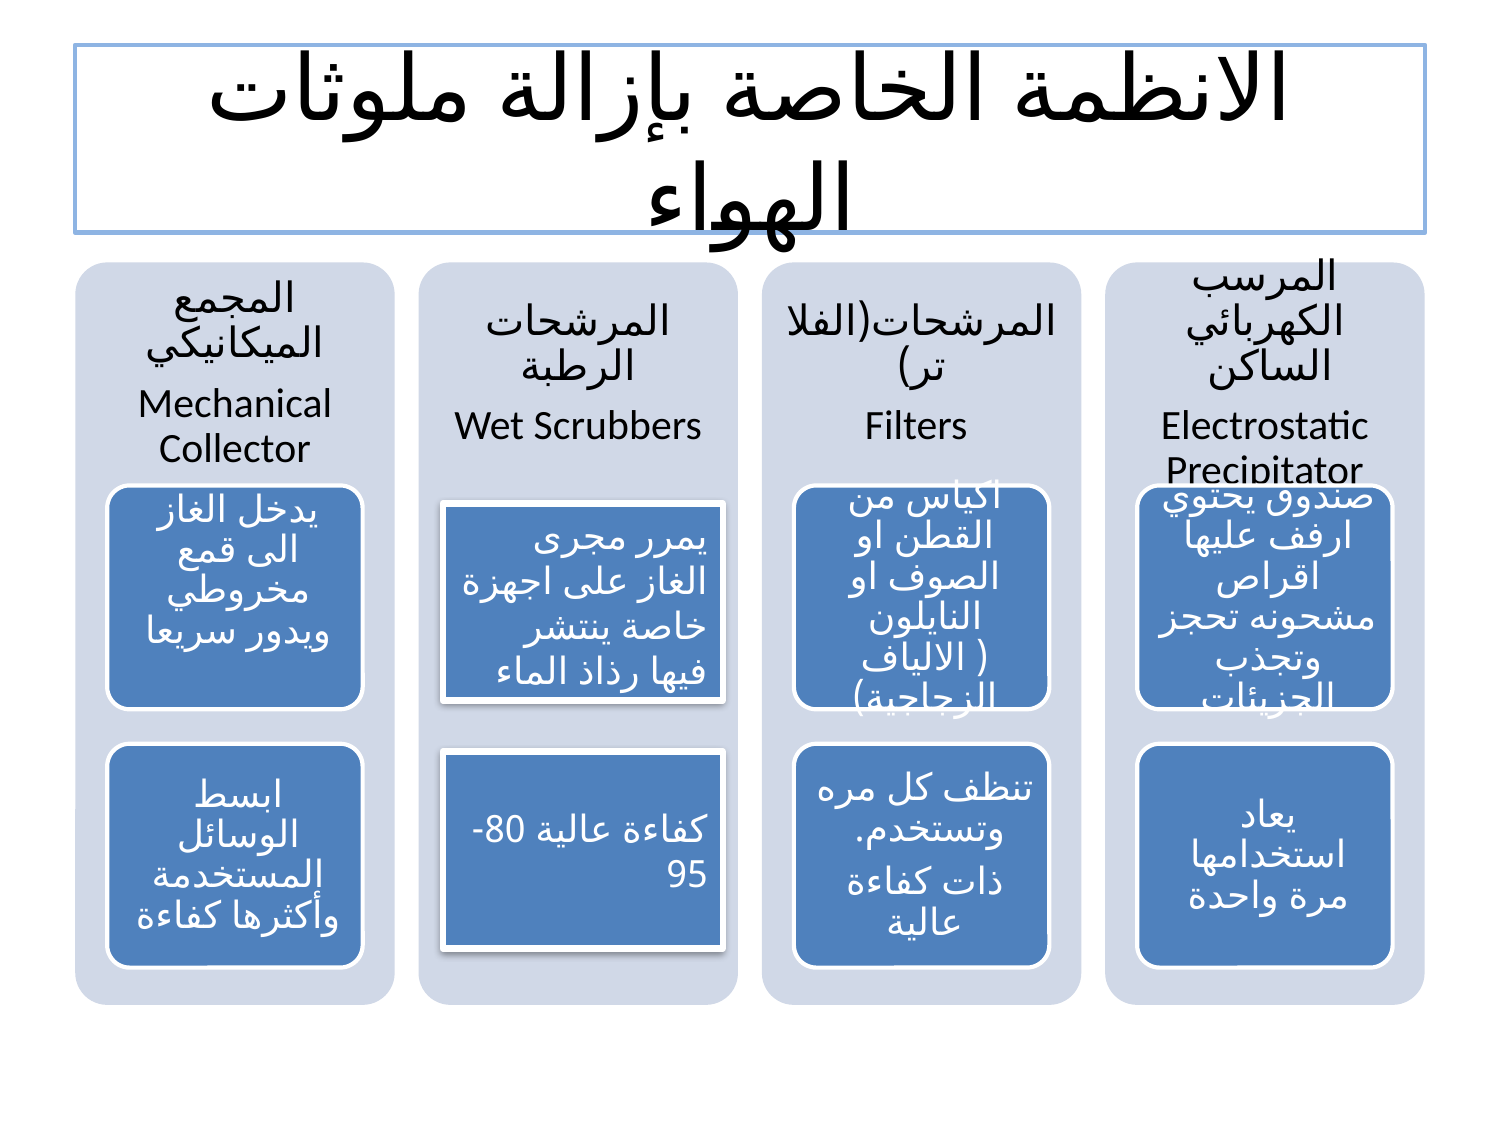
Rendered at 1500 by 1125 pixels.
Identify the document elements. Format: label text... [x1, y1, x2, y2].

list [74, 262, 1426, 1006]
title الانظمة الخاصة بإزالة ملوثات الهواء [75, 45, 1425, 233]
